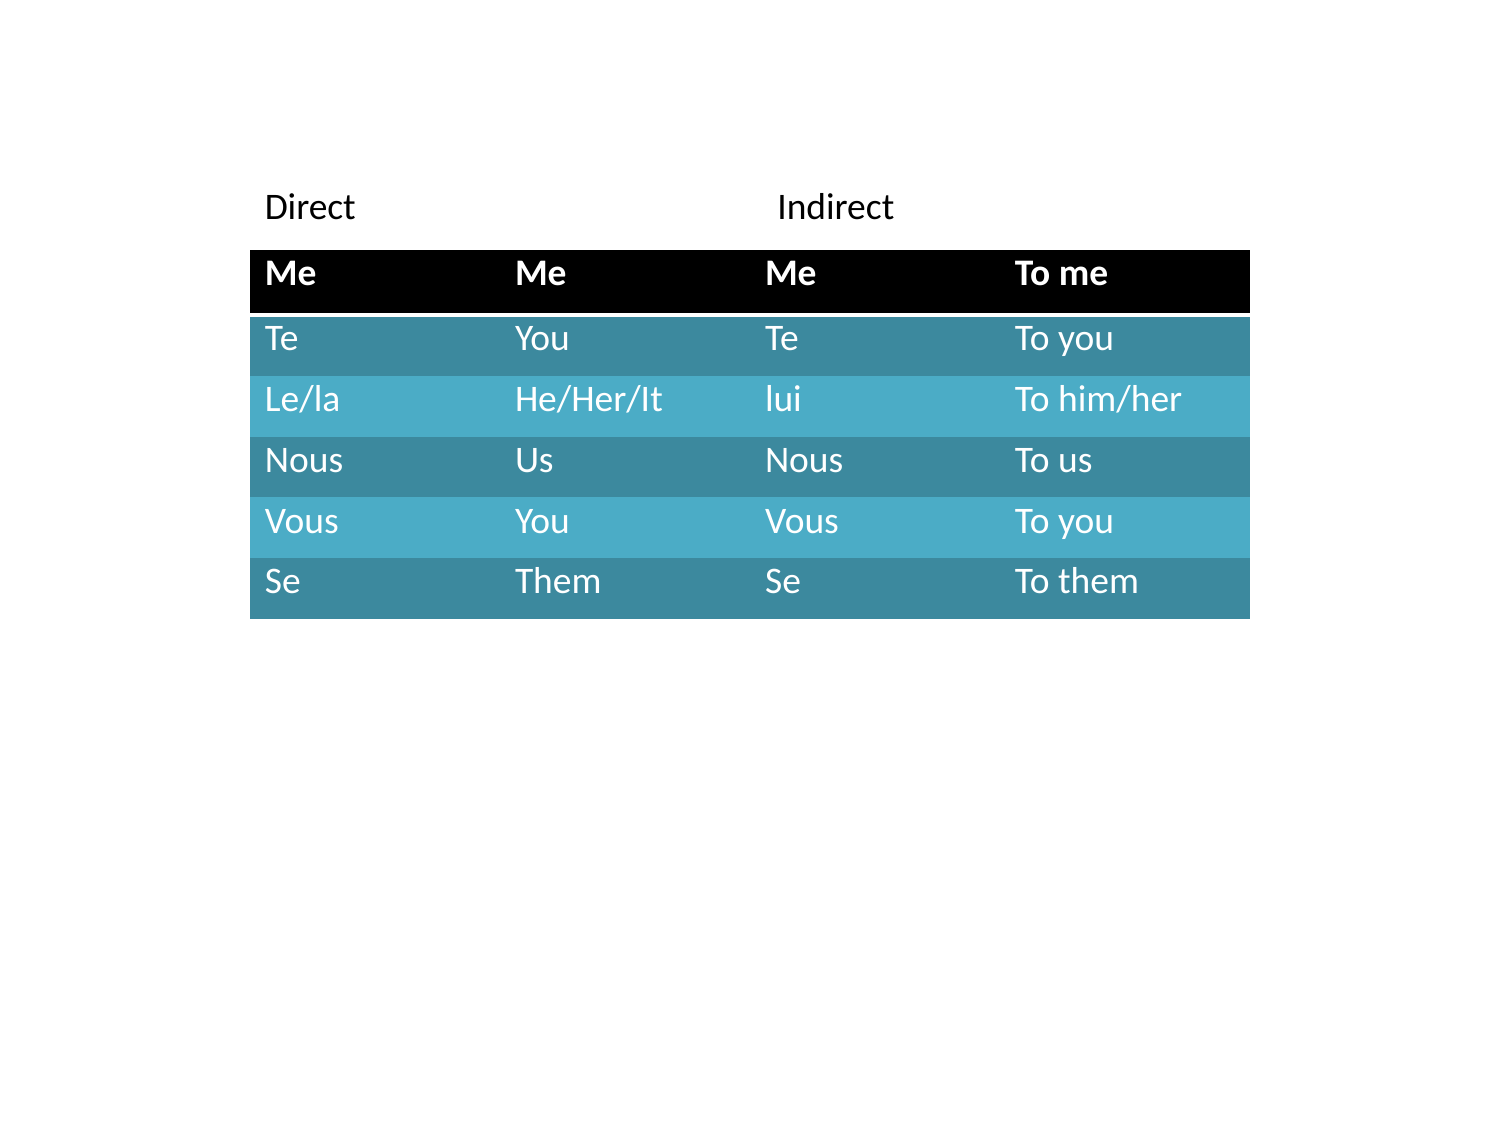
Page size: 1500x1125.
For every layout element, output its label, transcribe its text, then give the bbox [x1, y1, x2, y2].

text_box Indirect [762, 174, 1225, 235]
table_cell To them [1000, 558, 1250, 619]
table_cell Us [500, 437, 750, 497]
text_box Direct [249, 174, 675, 235]
table_cell Le/la [250, 376, 500, 437]
table_cell Them [500, 558, 750, 619]
table_cell Te [250, 317, 500, 376]
table_cell Vous [250, 497, 500, 558]
table_cell You [500, 317, 750, 376]
table_cell To you [1000, 497, 1250, 558]
table_cell Nous [250, 437, 500, 497]
table_cell You [500, 497, 750, 558]
table_cell He/Her/It [500, 376, 750, 437]
table_header Me [500, 250, 750, 313]
table_header Me [750, 250, 1000, 313]
table_cell Te [750, 317, 1000, 376]
table_cell lui [750, 376, 1000, 437]
table_header Me [250, 250, 500, 313]
table_header To me [1000, 250, 1250, 313]
table_cell To you [1000, 317, 1250, 376]
table_cell Vous [750, 497, 1000, 558]
table_cell Se [250, 558, 500, 619]
table_cell To him/her [1000, 376, 1250, 437]
table_cell Se [750, 558, 1000, 619]
table_cell To us [1000, 437, 1250, 497]
table_cell Nous [750, 437, 1000, 497]
